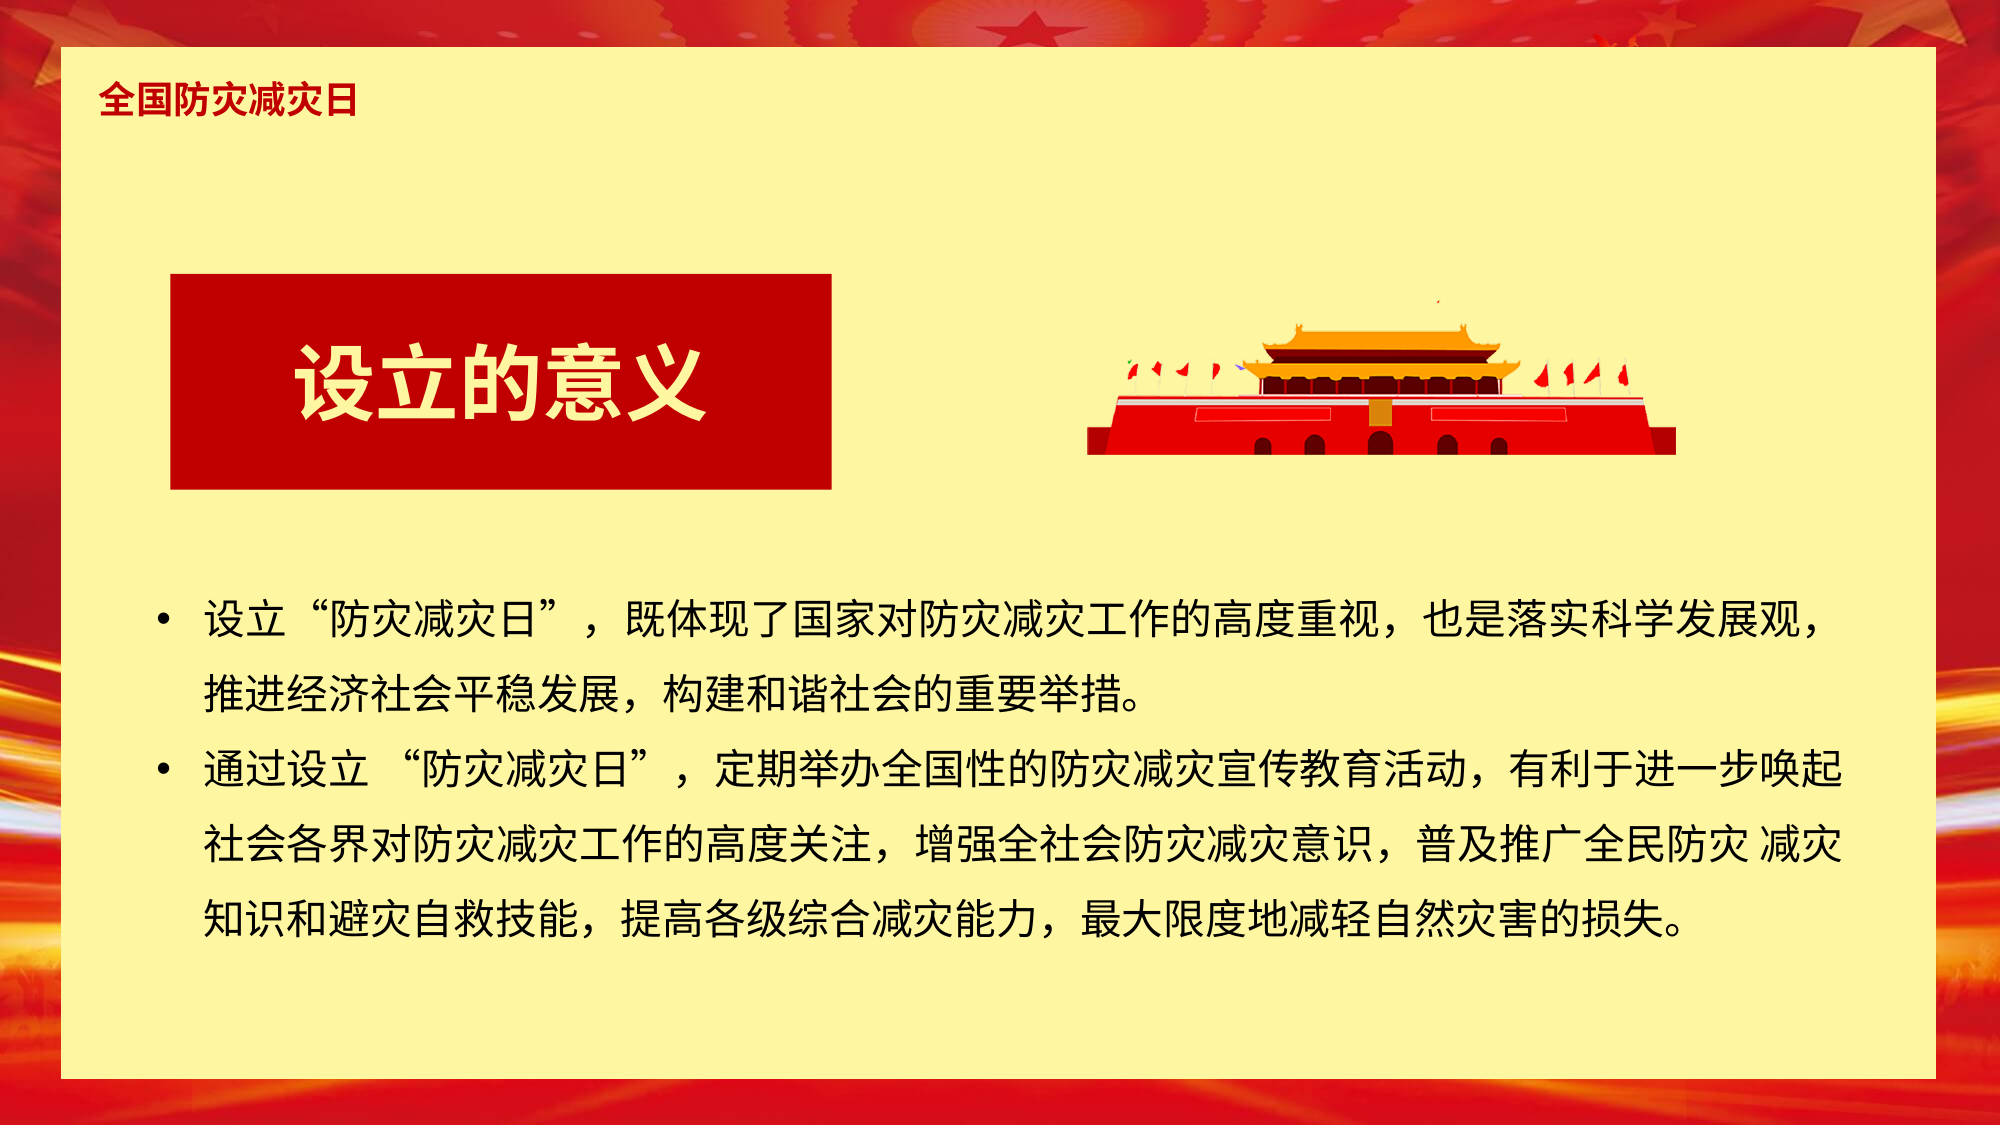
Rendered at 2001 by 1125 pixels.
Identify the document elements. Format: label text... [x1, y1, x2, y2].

text_box [61, 47, 1936, 1079]
text_box 设立“防灾减灾日”，既体现了国家对防灾减灾工作的高度重视，也是落实科学发展观，推进经济社会平稳发展，构建和谐社会的重要举措。 通过设立 “防灾减灾日”，定期举办全国性的防灾减灾宣传教育活动，有利于进一步唤起社会各界对防灾减灾工作的高度关注，增强全社会防灾减灾意识，普及推广全民防灾 减灾知识和避灾自救技能，提高各级综合减灾能力，最大限度地减轻自然灾害的损失。 [141, 560, 1859, 951]
text_box 设立的意义 [170, 273, 832, 490]
picture [0, 0, 2000, 1125]
text_box 全国防灾减灾日 [83, 68, 377, 129]
